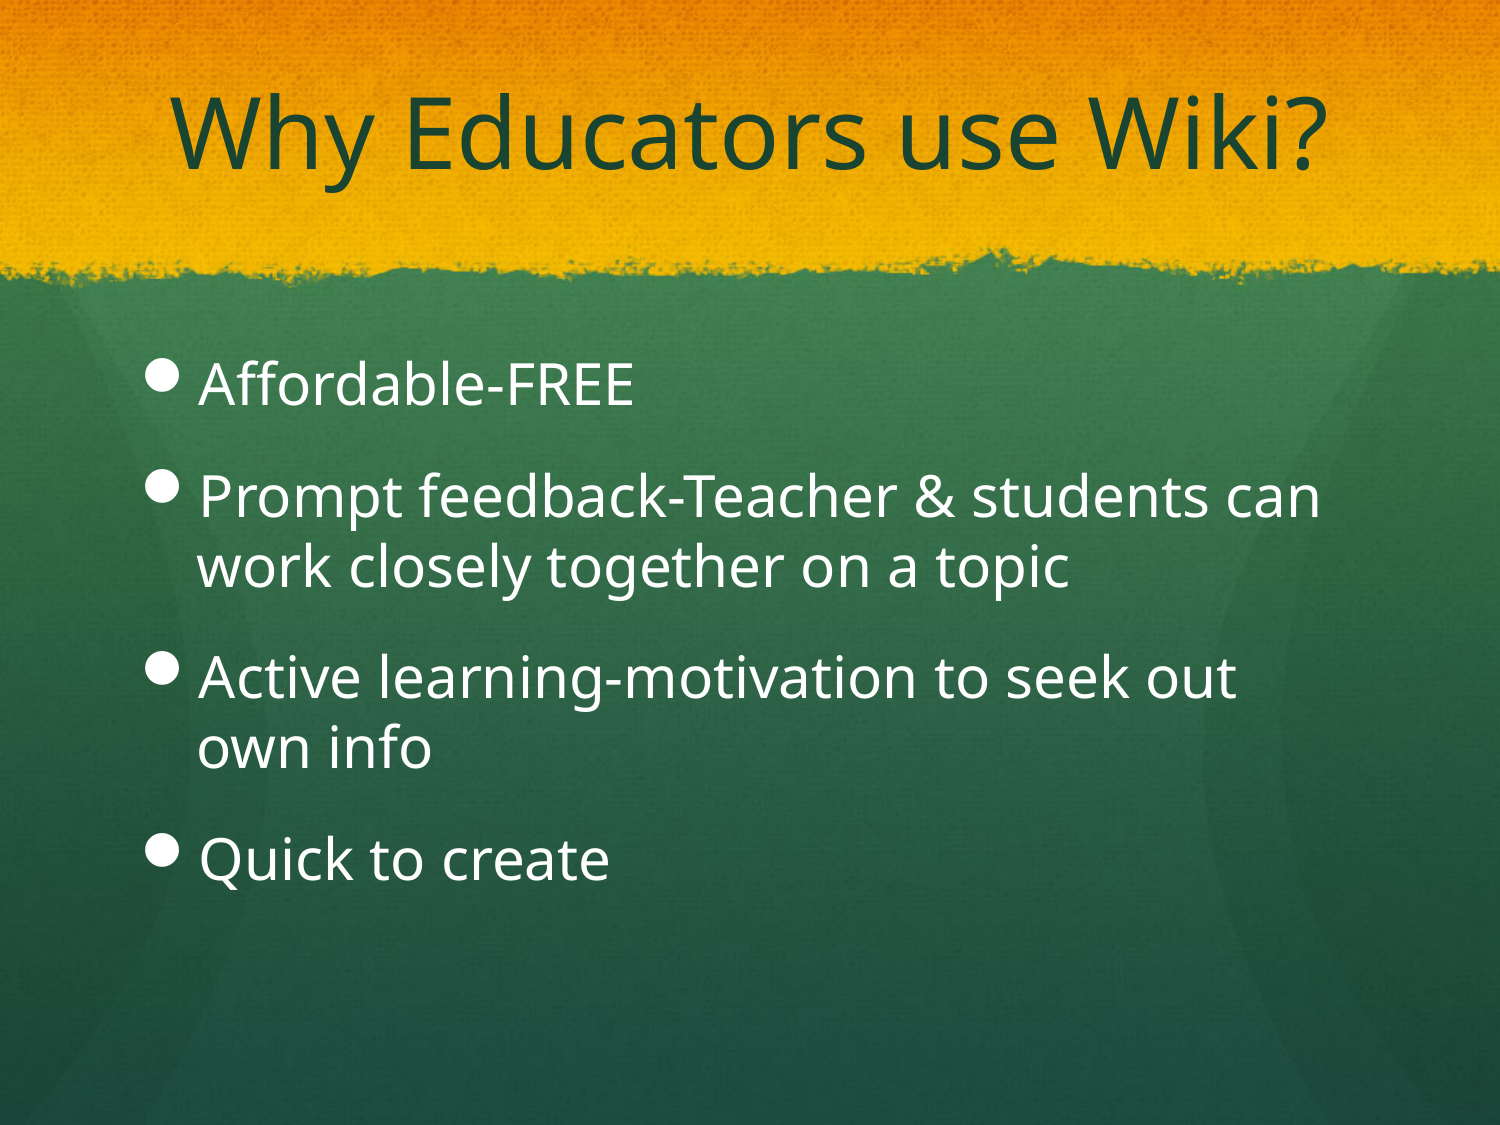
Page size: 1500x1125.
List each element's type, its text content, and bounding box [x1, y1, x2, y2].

list Affordable-FREE Prompt feedback-Teacher & students can work closely together on a topic Active learning-motivation to seek out own info Quick to create [125, 339, 1375, 1026]
title Why Educators use Wiki? [125, 13, 1375, 246]
picture [0, 0, 1500, 1125]
